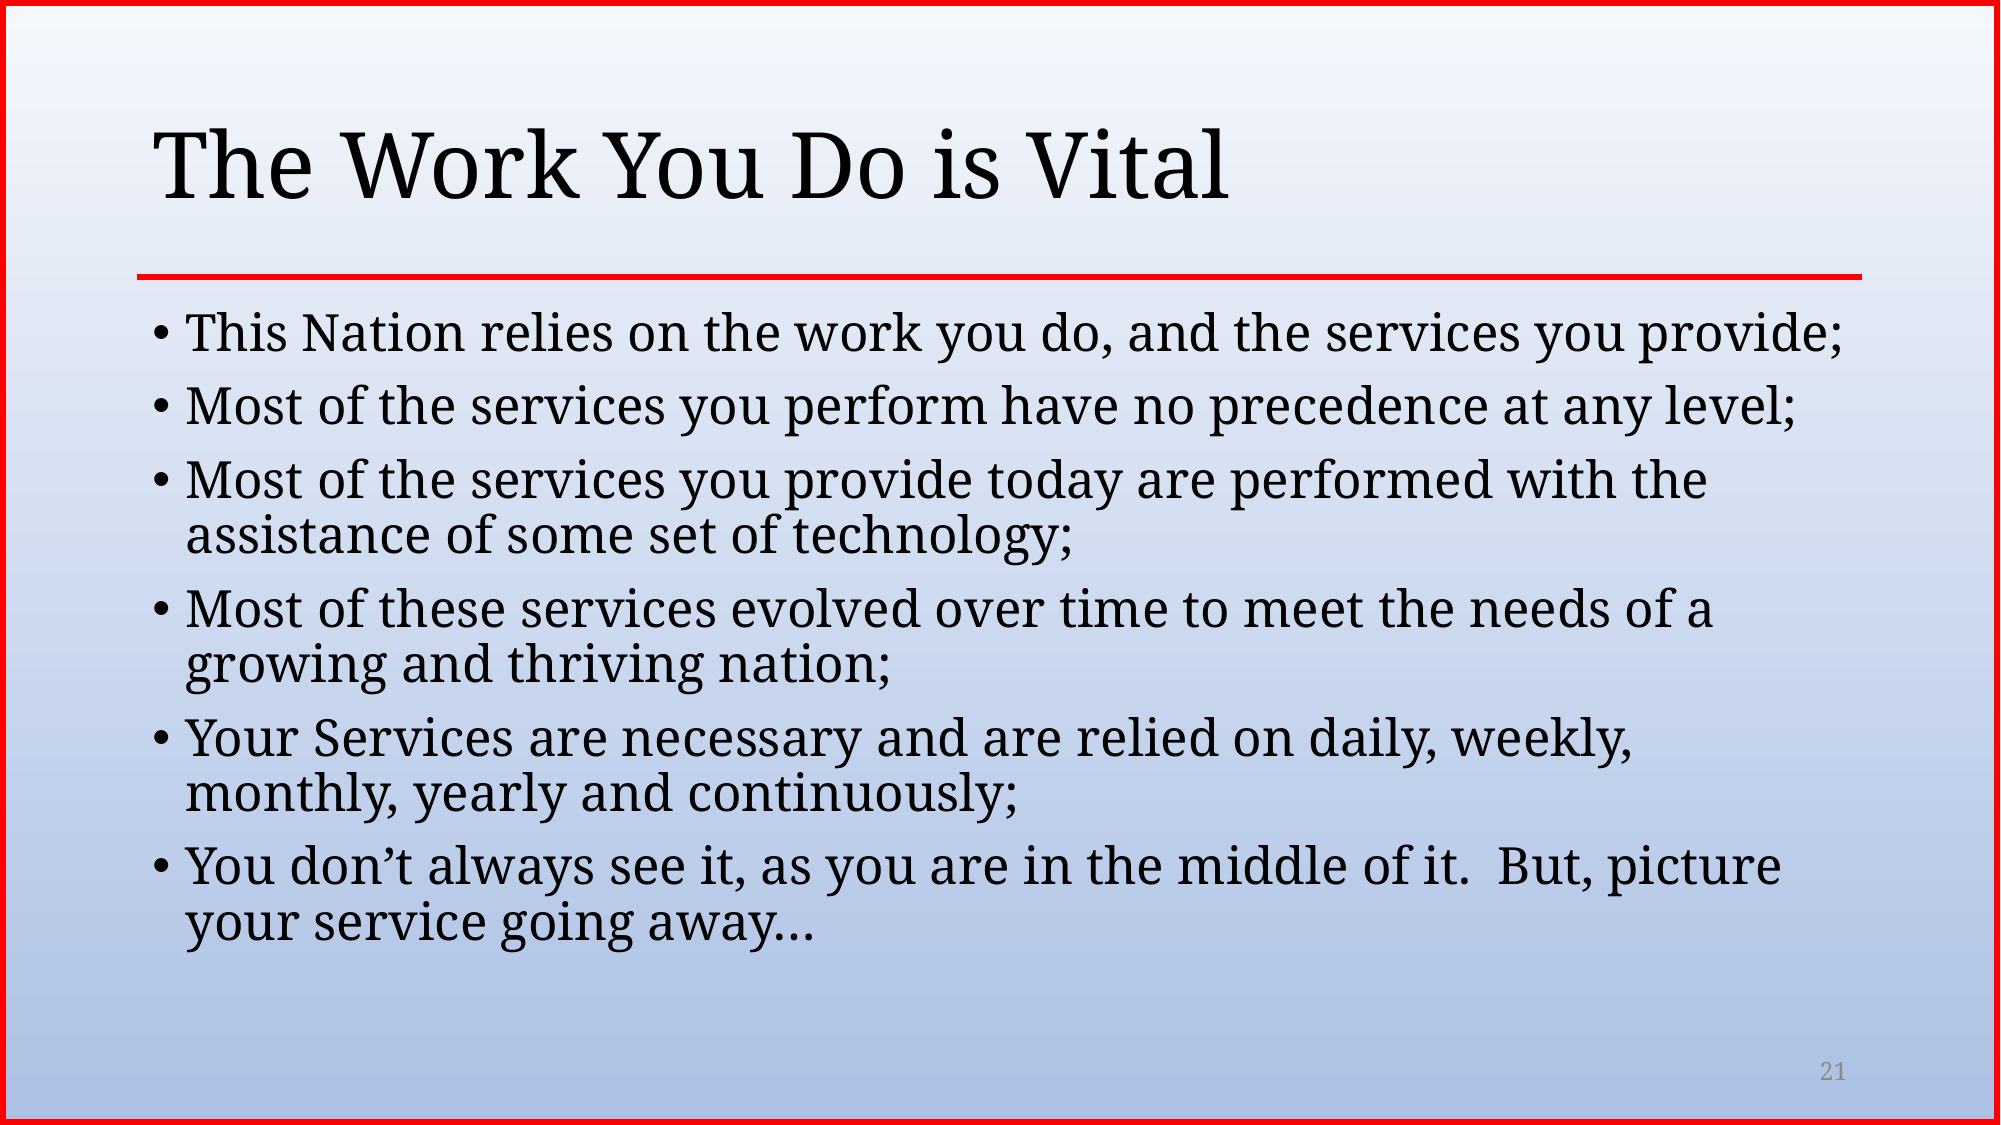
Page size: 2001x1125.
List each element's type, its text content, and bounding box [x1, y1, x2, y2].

slide_number 21 [1412, 1042, 1863, 1103]
list This Nation relies on the work you do, and the services you provide; Most of the services you perform have no precedence at any level; Most of the services you provide today are performed with the assistance of some set of technology; Most of these services evolved over time to meet the needs of a growing and thriving nation; Your Services are necessary and are relied on daily, weekly, monthly, yearly and continuously; You don’t always see it, as you are in the middle of it. But, picture your service going away… [137, 299, 1863, 1014]
title The Work You Do is Vital [137, 59, 1863, 278]
